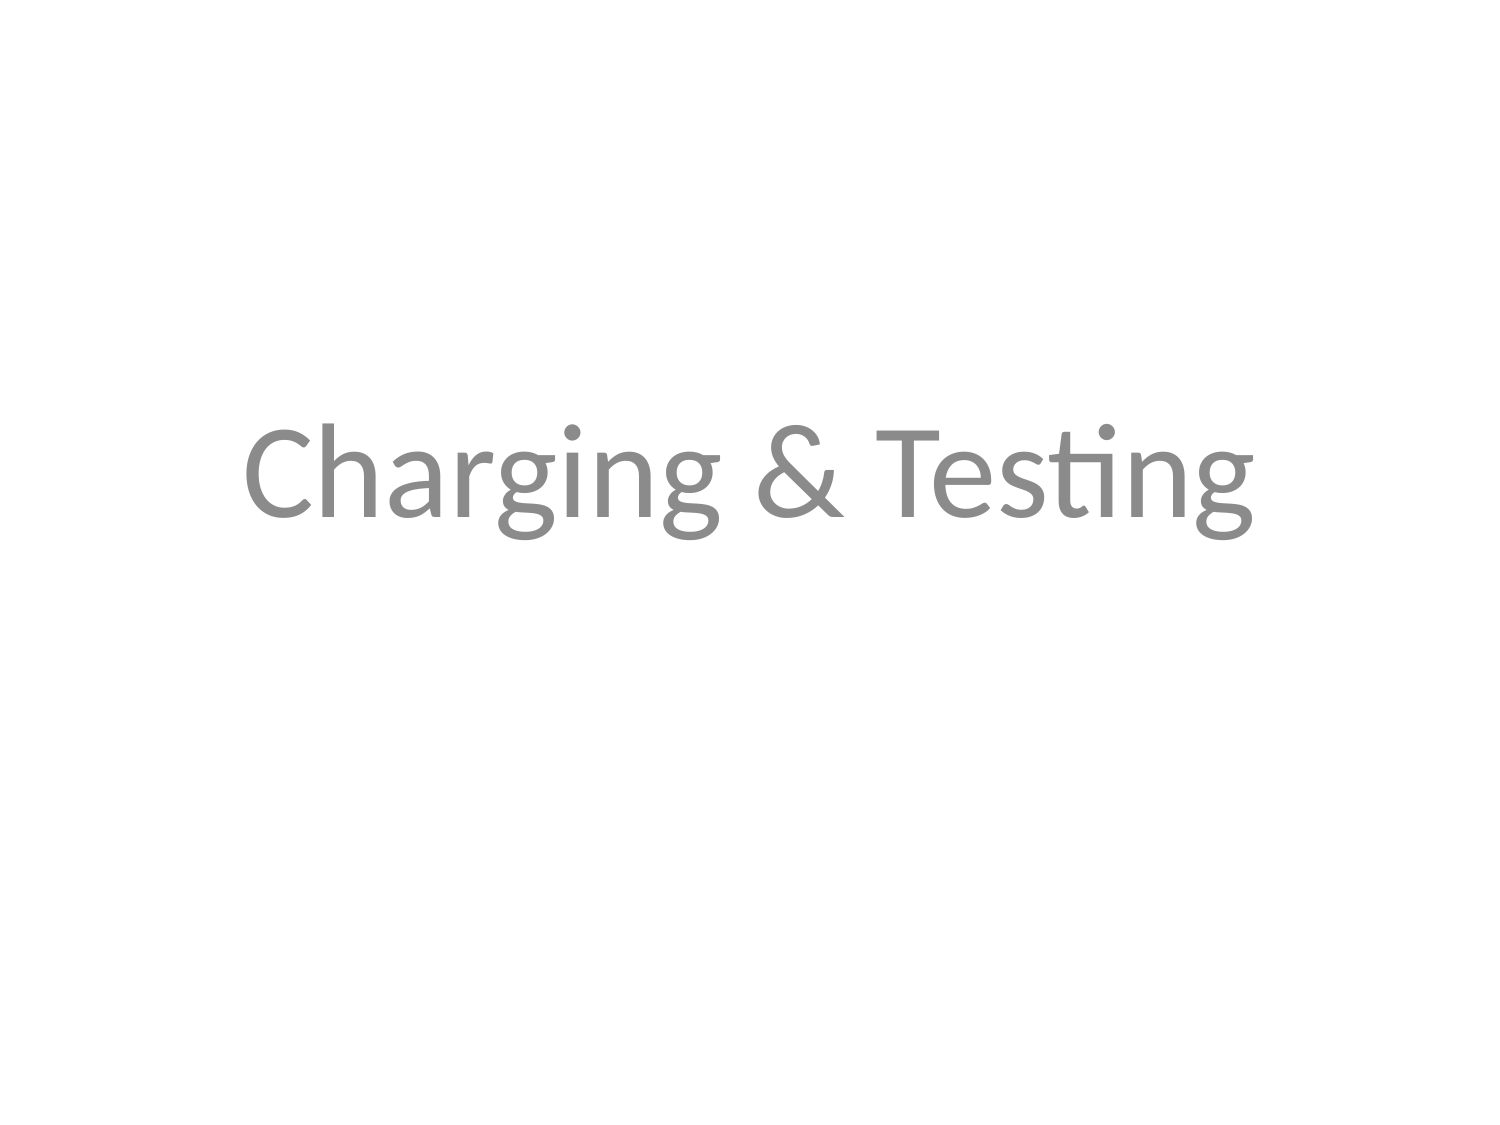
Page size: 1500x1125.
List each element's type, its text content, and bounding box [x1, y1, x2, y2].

subtitle Charging & Testing [225, 375, 1275, 713]
